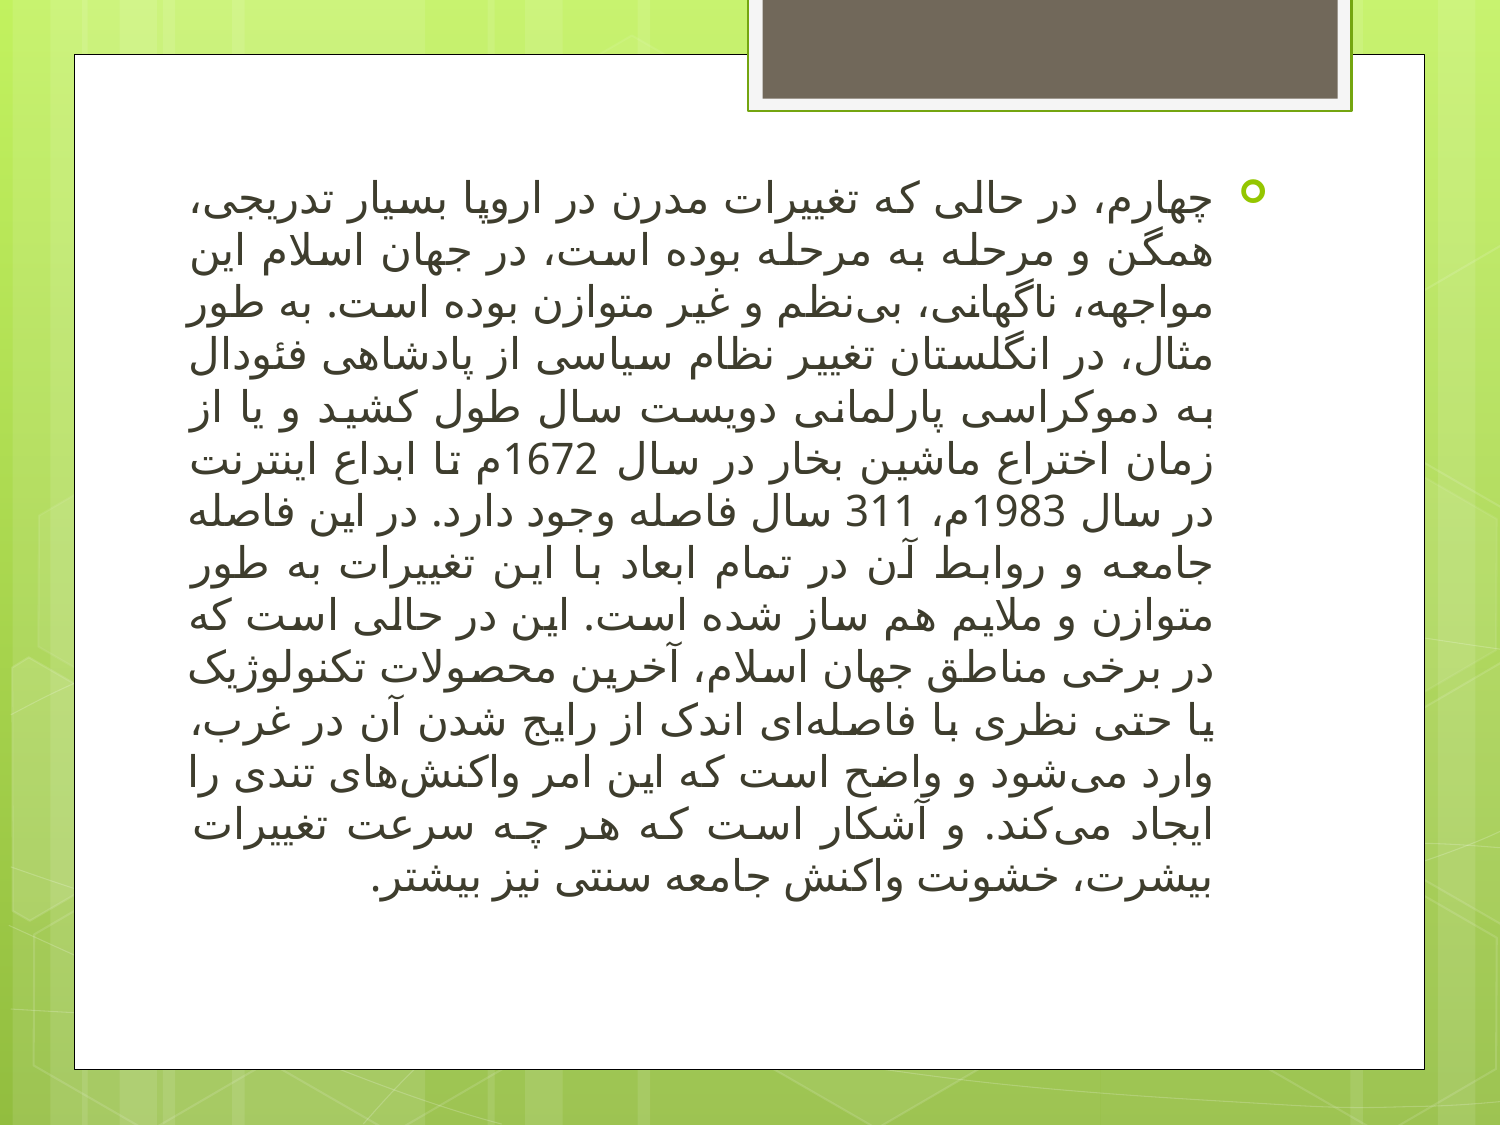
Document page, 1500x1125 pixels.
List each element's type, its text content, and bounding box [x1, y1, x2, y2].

list چهارم، در حالی که تغییرات مدرن در اروپا بسیار تدریجی، همگن و مرحله به مرحله بوده است، در جهان اسلام این مواجهه، ناگهانی، بی‌نظم و غیر متوازن بوده است. به طور مثال، در انگلستان تغییر نظام سیاسی از پادشاهی فئودال به دموکراسی پارلمانی دویست سال طول کشید و یا از زمان اختراع ماشین بخار در سال 1672م تا ابداع اینترنت در سال 1983م،‌ 311 سال فاصله وجود دارد. در این فاصله جامعه و روابط آن در تمام ابعاد با این تغییرات به طور متوازن و ملایم هم ساز شده است. این در حالی است که در برخی مناطق جهان اسلام، آخرین محصولات تکنولوژیک یا حتی نظری با فاصله‌ای اندک از رایج شدن آن در غرب، وارد می‌شود و واضح است که این امر واکنش‌های تندی را ایجاد می‌کند. و آشکار است که هر چه سرعت تغییرات بیشرت، خشونت واکنش جامعه سنتی نیز بیشتر. [171, 162, 1283, 957]
